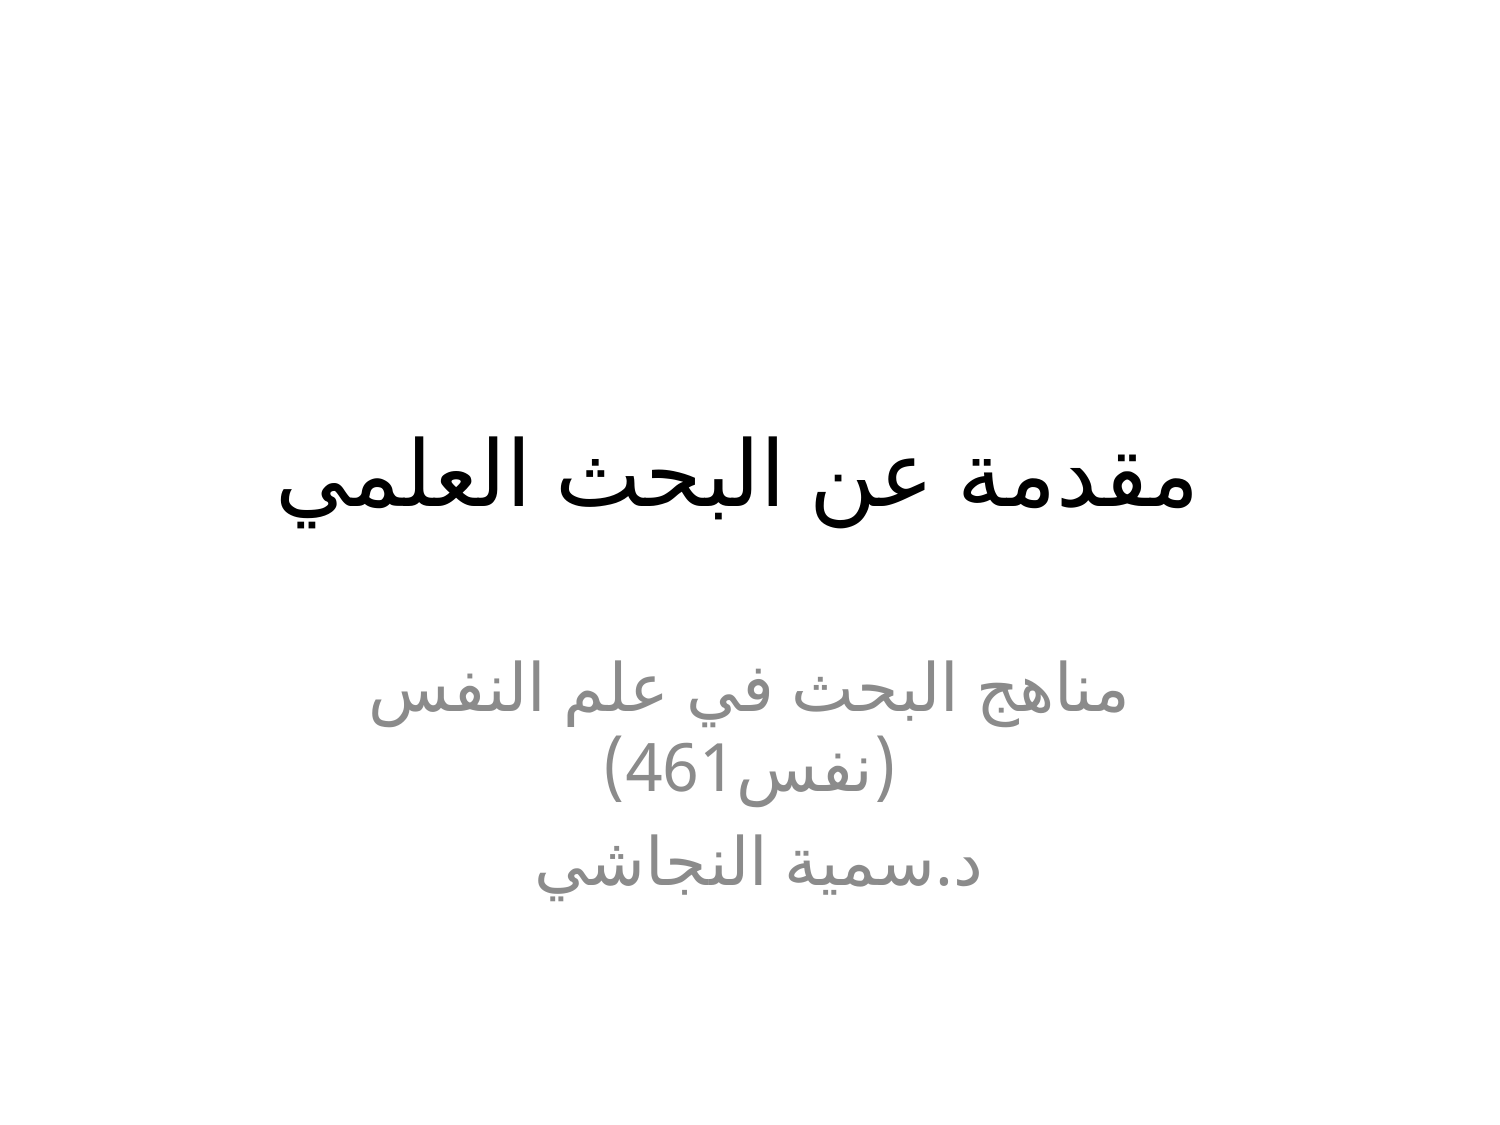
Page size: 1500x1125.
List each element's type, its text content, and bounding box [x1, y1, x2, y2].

subtitle مناهج البحث في علم النفس (نفس461) د.سمية النجاشي [225, 637, 1275, 925]
title مقدمة عن البحث العلمي [112, 349, 1388, 591]
